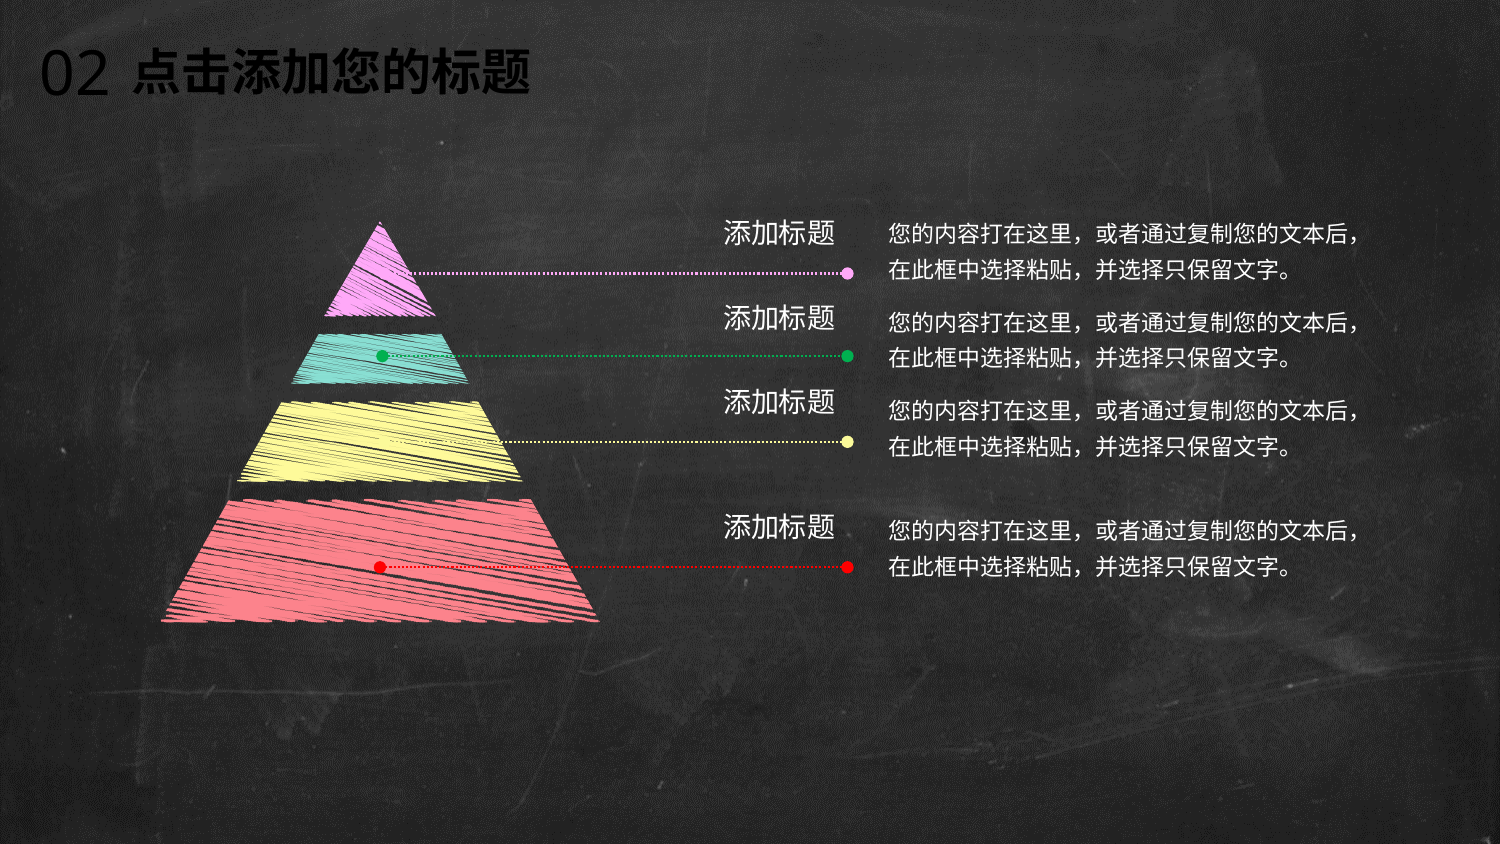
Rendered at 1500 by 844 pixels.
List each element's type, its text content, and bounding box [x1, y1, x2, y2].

text_box 添加标题 [711, 294, 848, 340]
text_box [234, 400, 526, 483]
text_box 您的内容打在这里，或者通过复制您的文本后，在此框中选择粘贴，并选择只保留文字。 [876, 205, 1374, 289]
text_box [157, 497, 603, 624]
text_box 您的内容打在这里，或者通过复制您的文本后，在此框中选择粘贴，并选择只保留文字。 [876, 502, 1374, 586]
text_box 您的内容打在这里，或者通过复制您的文本后，在此框中选择粘贴，并选择只保留文字。 [876, 382, 1374, 466]
text_box 添加标题 [711, 209, 848, 255]
text_box [288, 332, 472, 386]
text_box 02 [23, 25, 128, 116]
text_box 点击添加您的标题 [128, 33, 597, 108]
text_box 添加标题 [711, 503, 848, 549]
text_box 添加标题 [711, 378, 848, 425]
text_box 您的内容打在这里，或者通过复制您的文本后，在此框中选择粘贴，并选择只保留文字。 [876, 294, 1374, 378]
picture [0, 0, 1500, 844]
text_box [321, 218, 438, 318]
